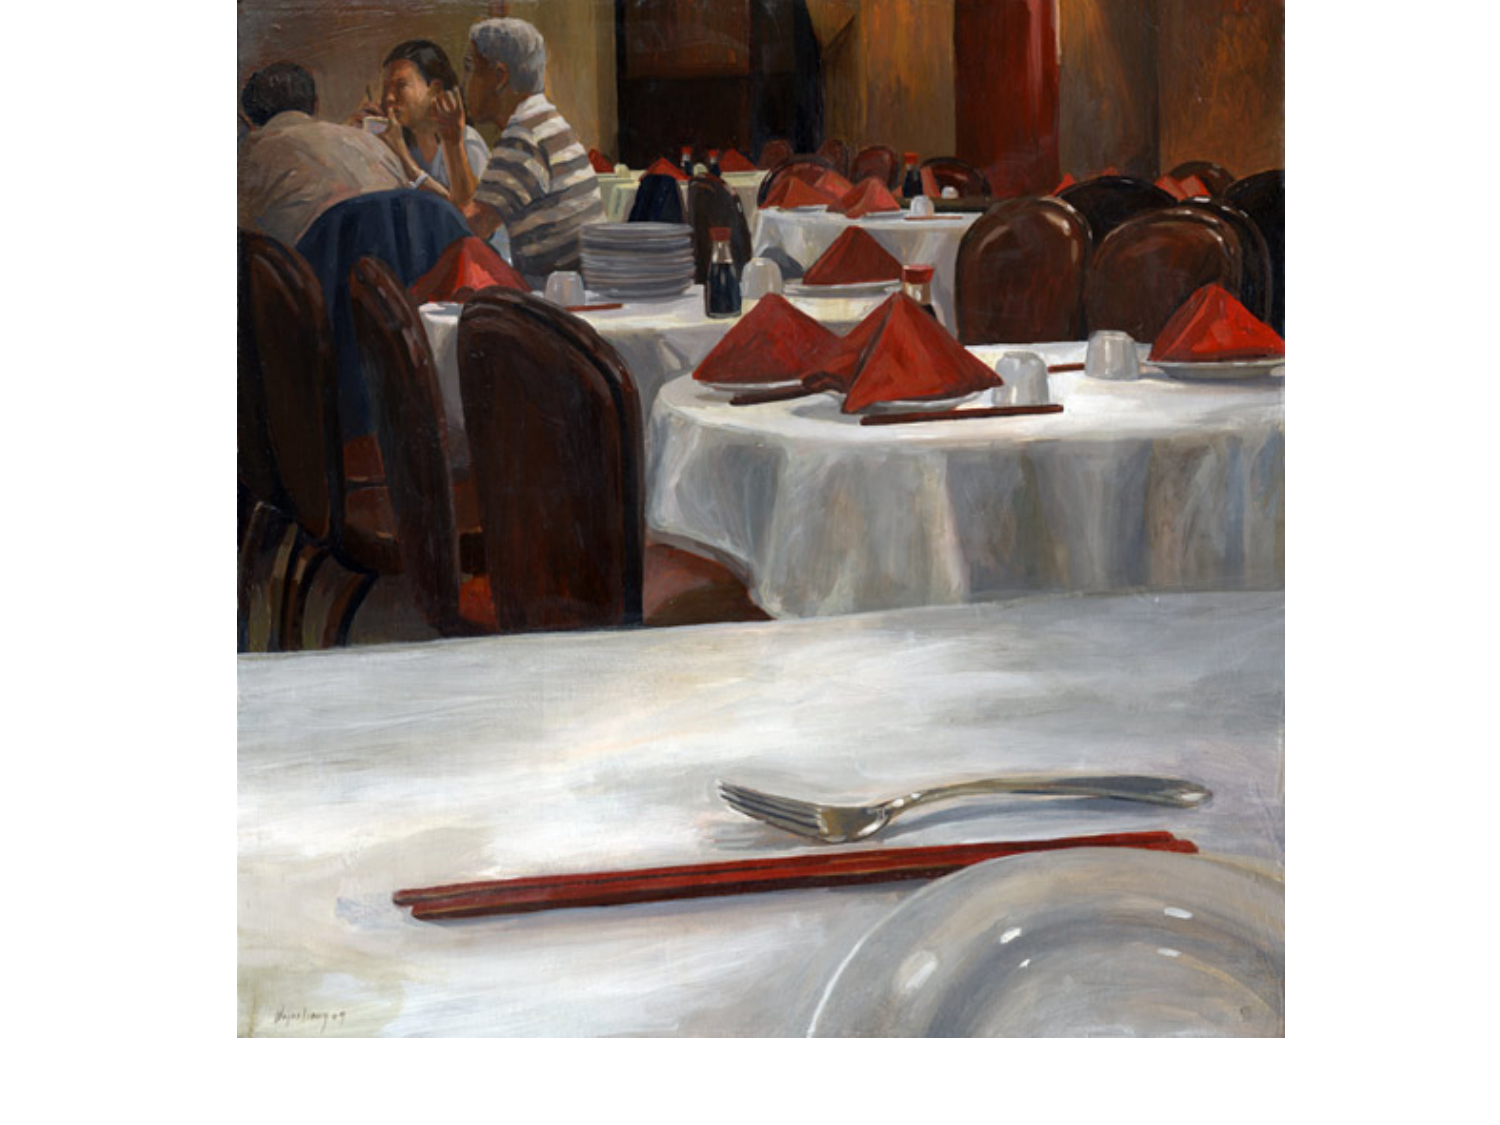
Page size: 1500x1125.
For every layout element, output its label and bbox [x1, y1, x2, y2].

picture [237, 0, 1285, 1038]
